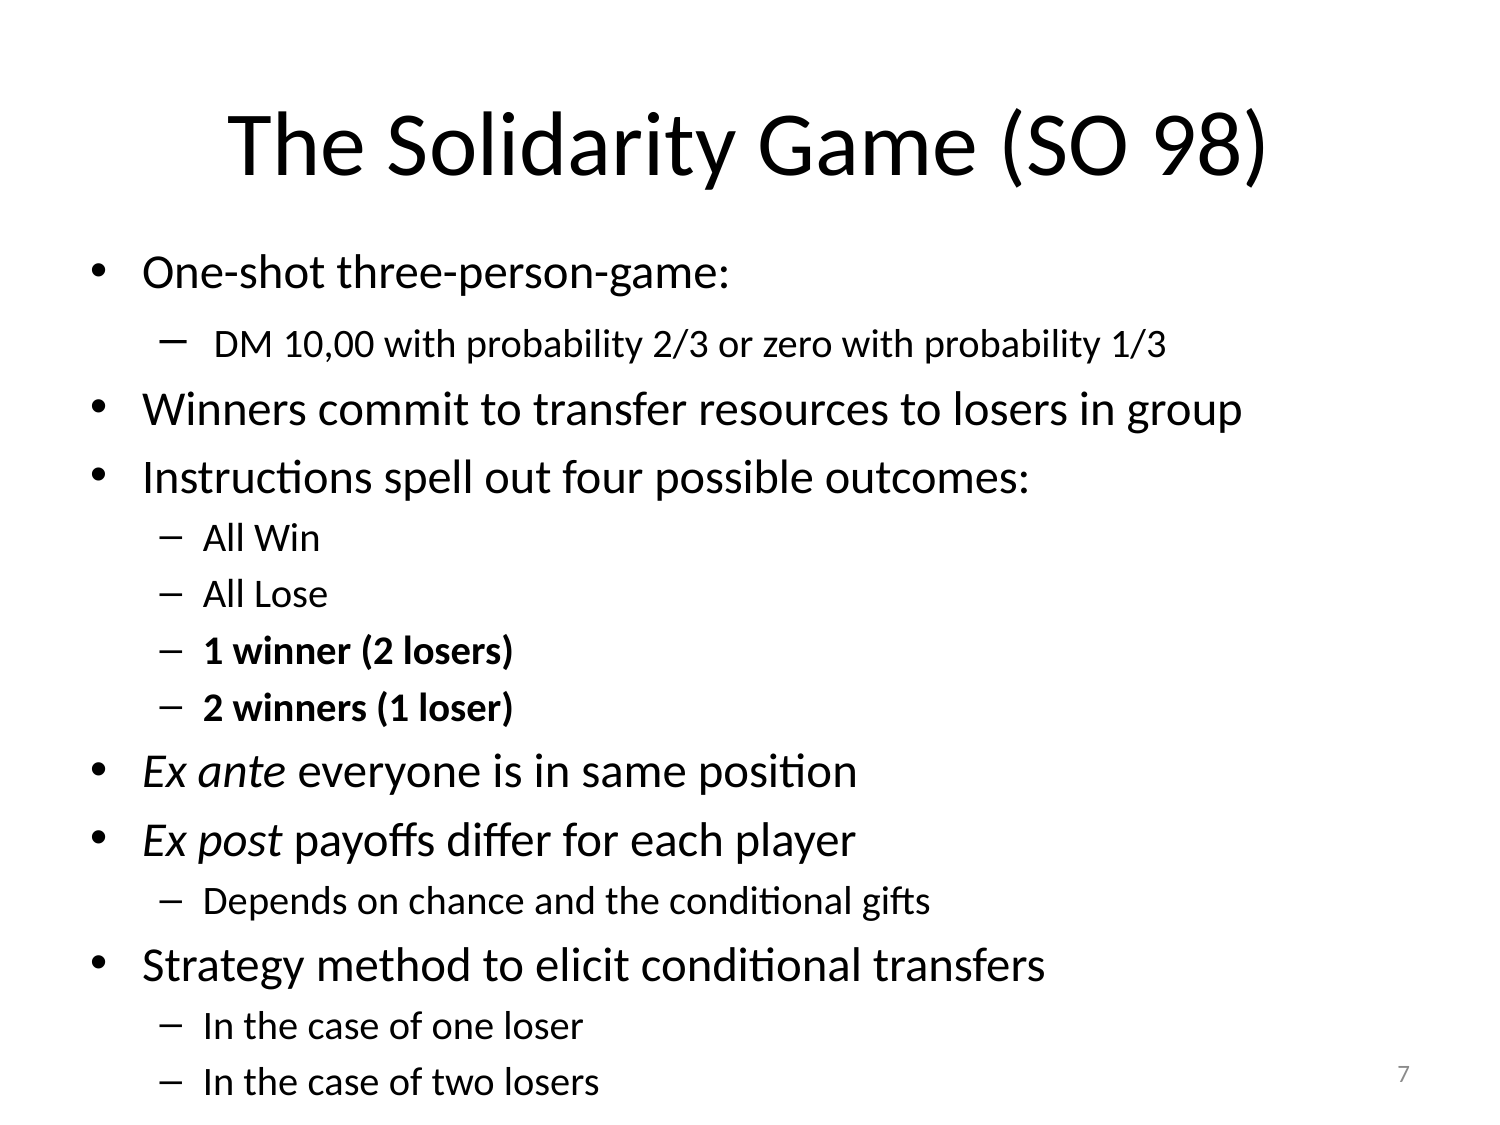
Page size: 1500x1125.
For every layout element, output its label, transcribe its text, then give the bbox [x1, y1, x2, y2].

list One-shot three-person-game: DM 10,00 with probability 2/3 or zero with probability 1/3 Winners commit to transfer resources to losers in group Instructions spell out four possible outcomes: All Win All Lose 1 winner (2 losers) 2 winners (1 loser) Ex ante everyone is in same position Ex post payoffs differ for each player Depends on chance and the conditional gifts Strategy method to elicit conditional transfers In the case of one loser In the case of two losers [75, 232, 1425, 1125]
slide_number 7 [1074, 1042, 1425, 1103]
title The Solidarity Game (SO 98) [75, 45, 1425, 232]
